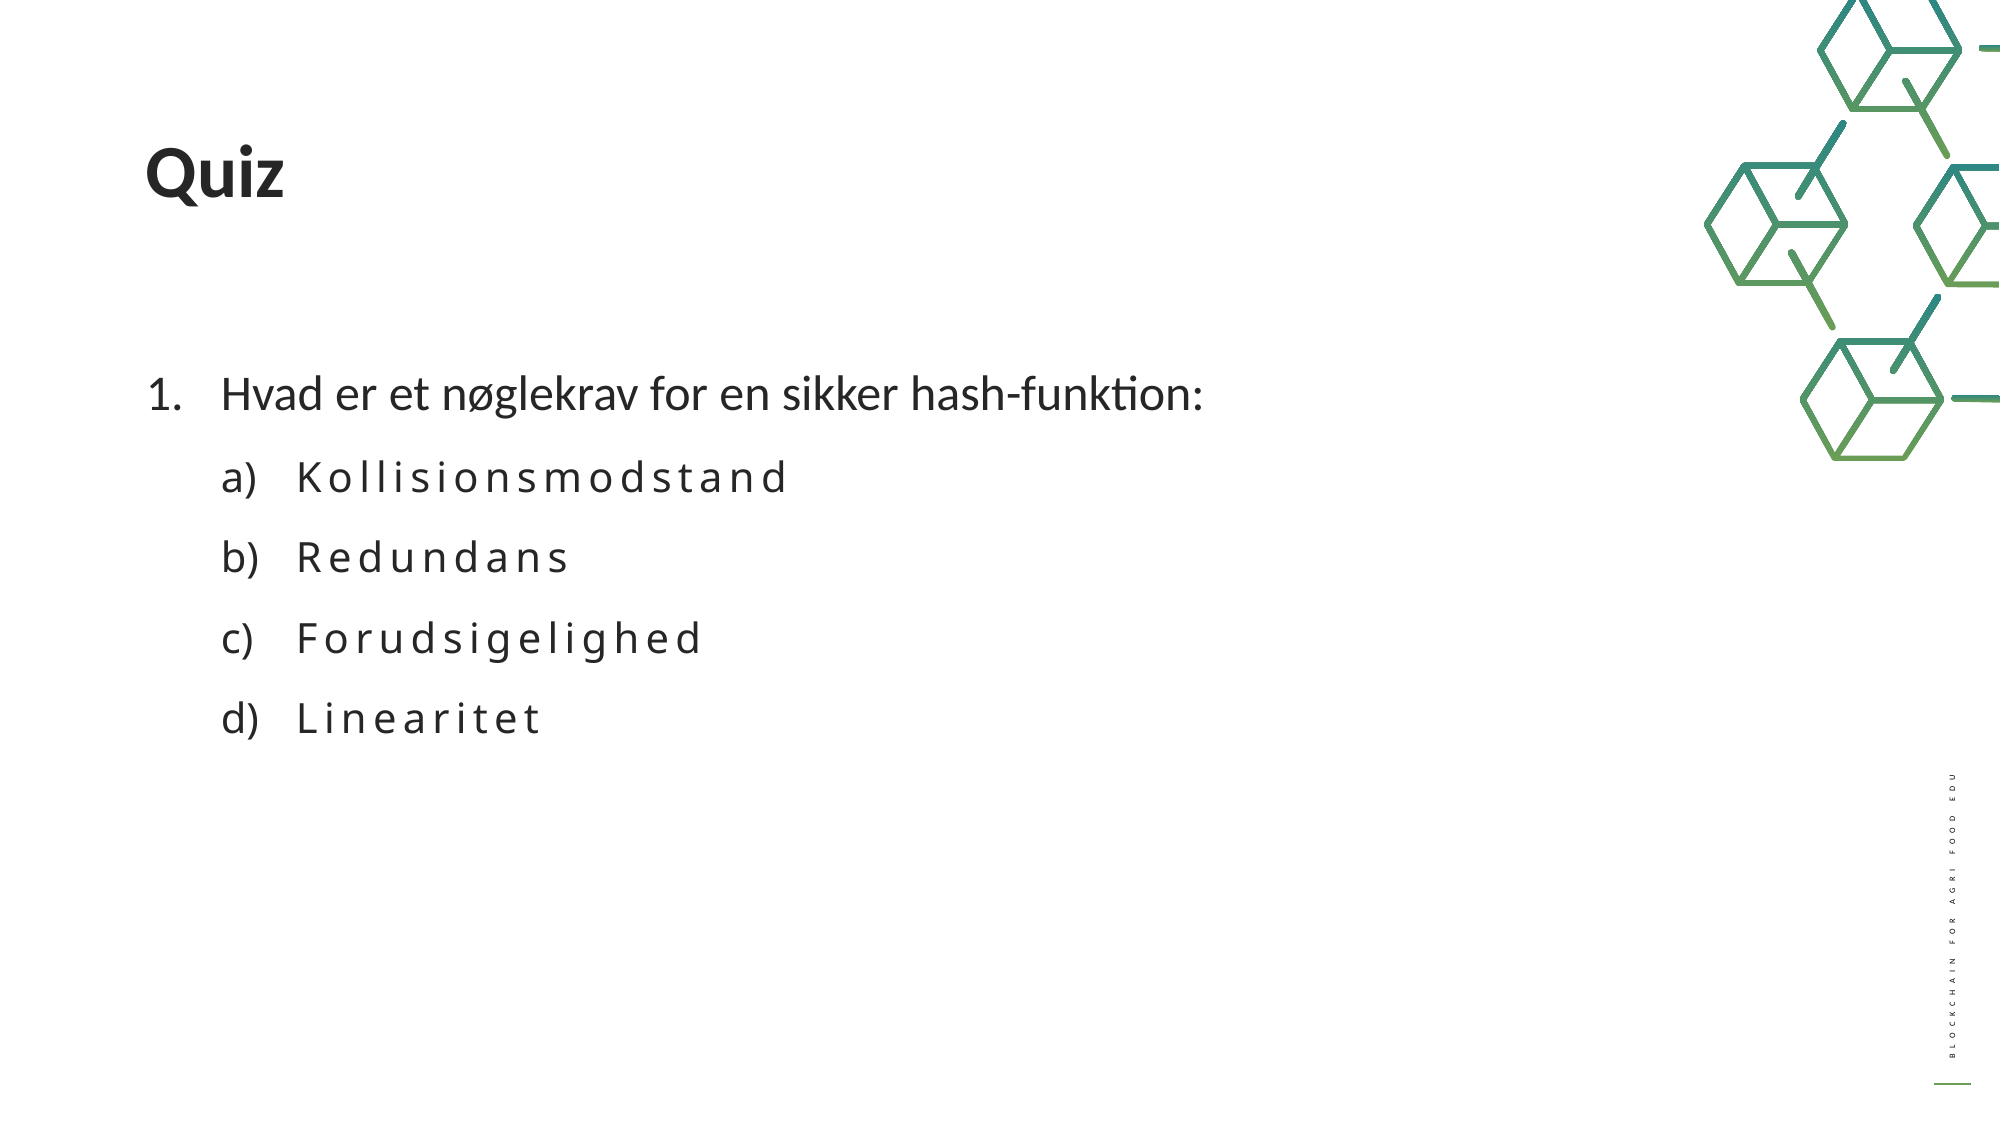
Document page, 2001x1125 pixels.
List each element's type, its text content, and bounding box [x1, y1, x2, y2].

list Quiz [130, 124, 1704, 337]
list Hvad er et nøglekrav for en sikker hash-funktion: Kollisionsmodstand Redundans Forudsigelighed Linearitet [130, 348, 1869, 1035]
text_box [1704, 0, 2000, 461]
